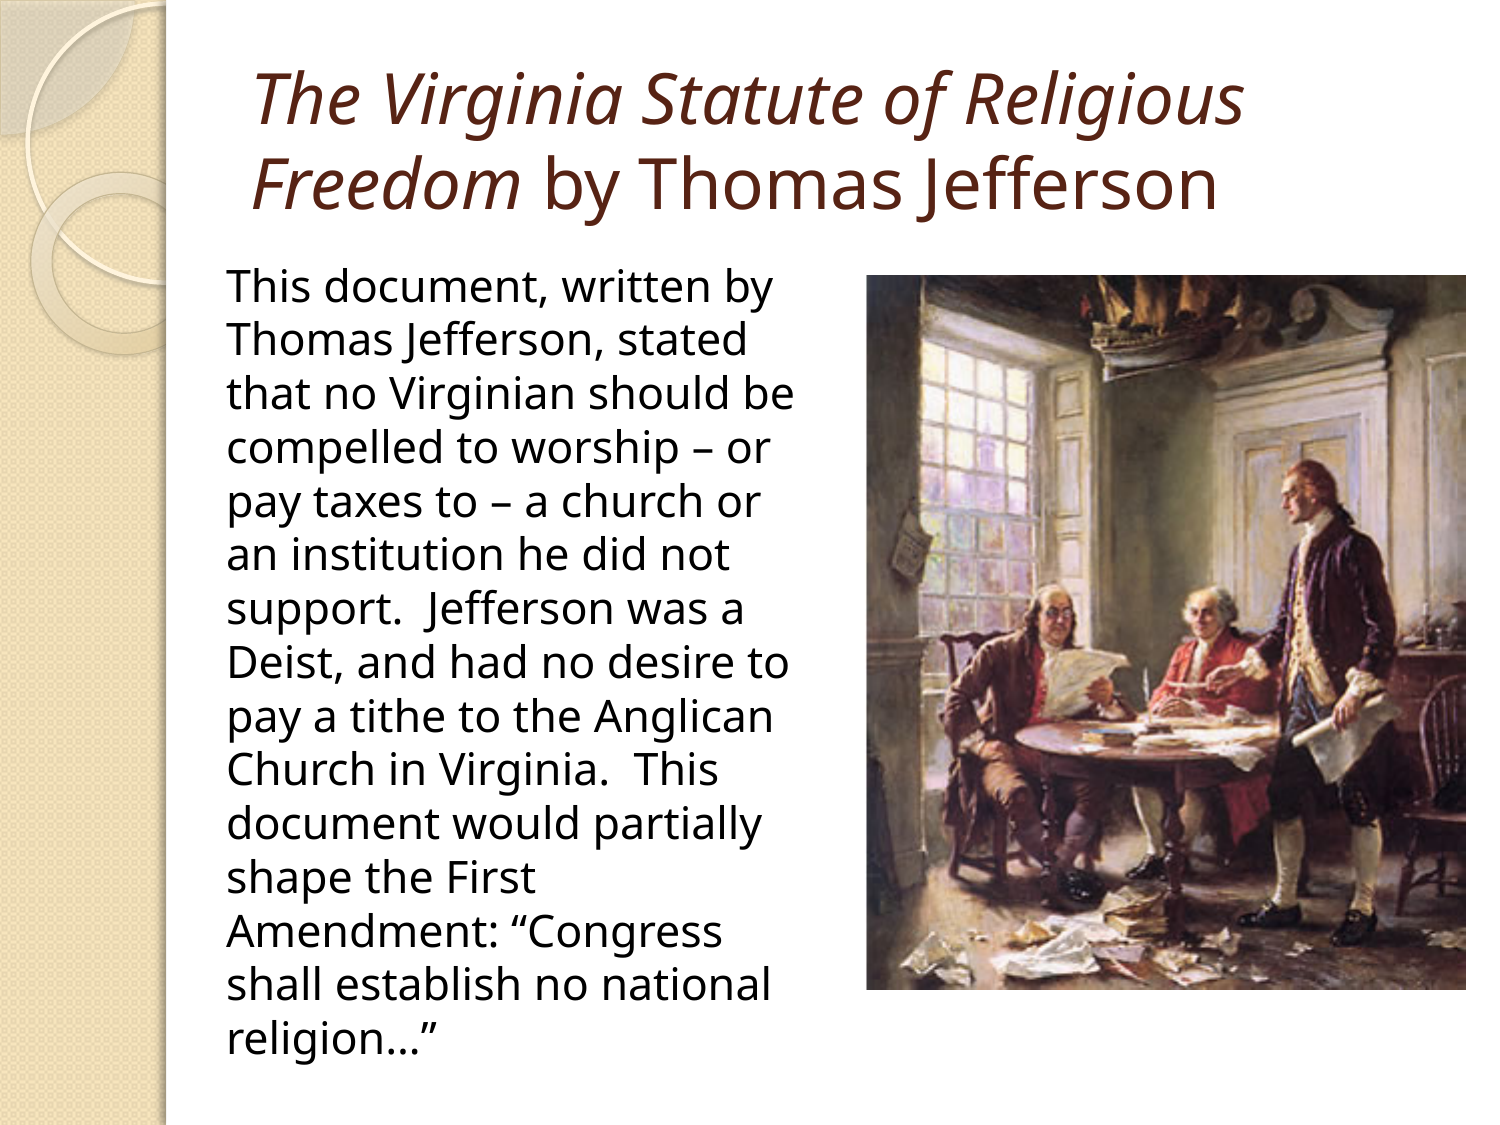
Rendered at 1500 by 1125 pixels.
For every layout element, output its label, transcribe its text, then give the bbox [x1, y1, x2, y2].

list This document, written by Thomas Jefferson, stated that no Virginian should be compelled to worship – or pay taxes to – a church or an institution he did not support. Jefferson was a Deist, and had no desire to pay a tithe to the Anglican Church in Virginia. This document would partially shape the First Amendment: “Congress shall establish no national religion…” [200, 249, 836, 1075]
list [865, 275, 1466, 990]
title The Virginia Statute of Religious Freedom by Thomas Jefferson [235, 45, 1466, 233]
